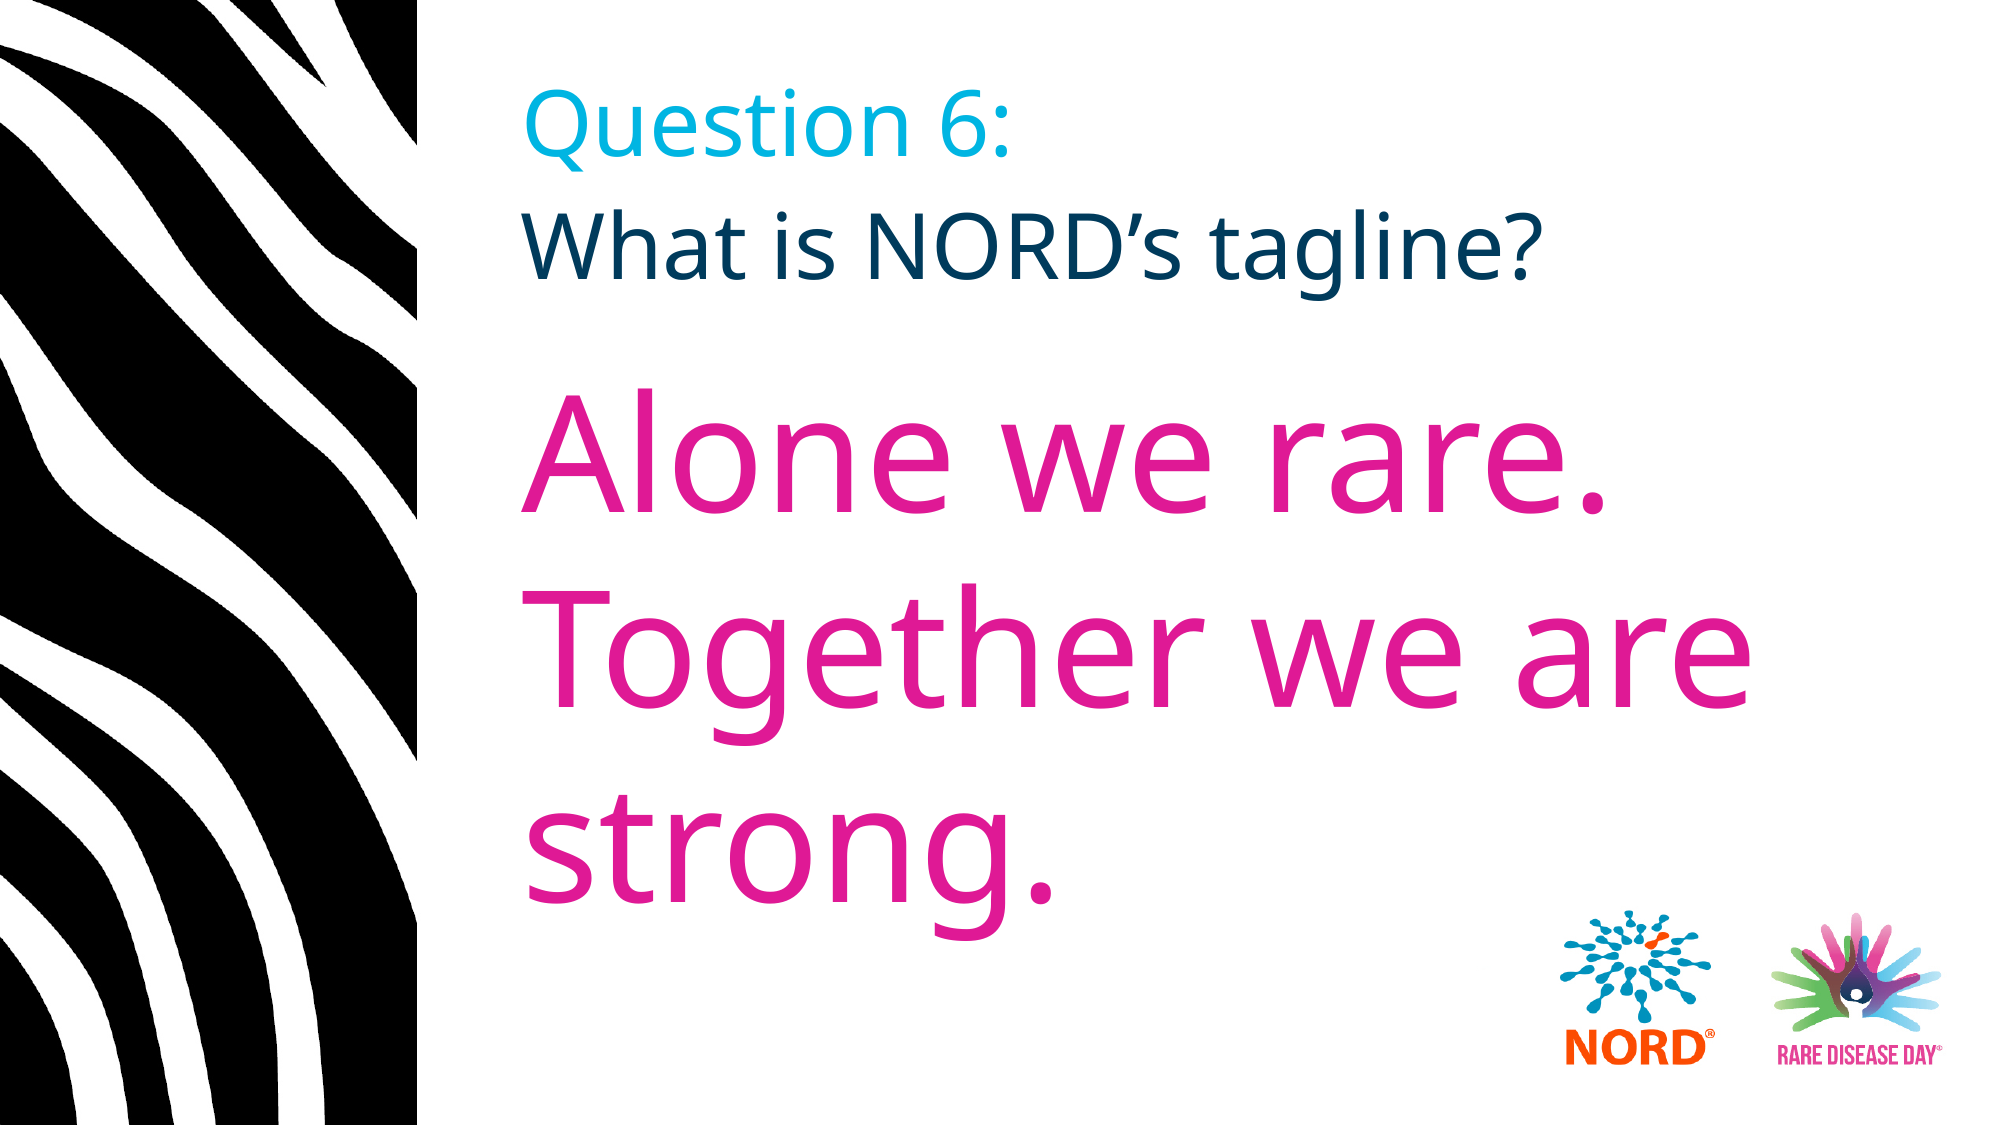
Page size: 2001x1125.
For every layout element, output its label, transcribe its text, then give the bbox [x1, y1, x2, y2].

title Question 6: [506, 75, 1863, 180]
text_box Alone we rare. Together we are strong. [505, 543, 1953, 741]
picture [0, 0, 2001, 1125]
text_box What is NORD’s tagline? [505, 180, 1979, 305]
